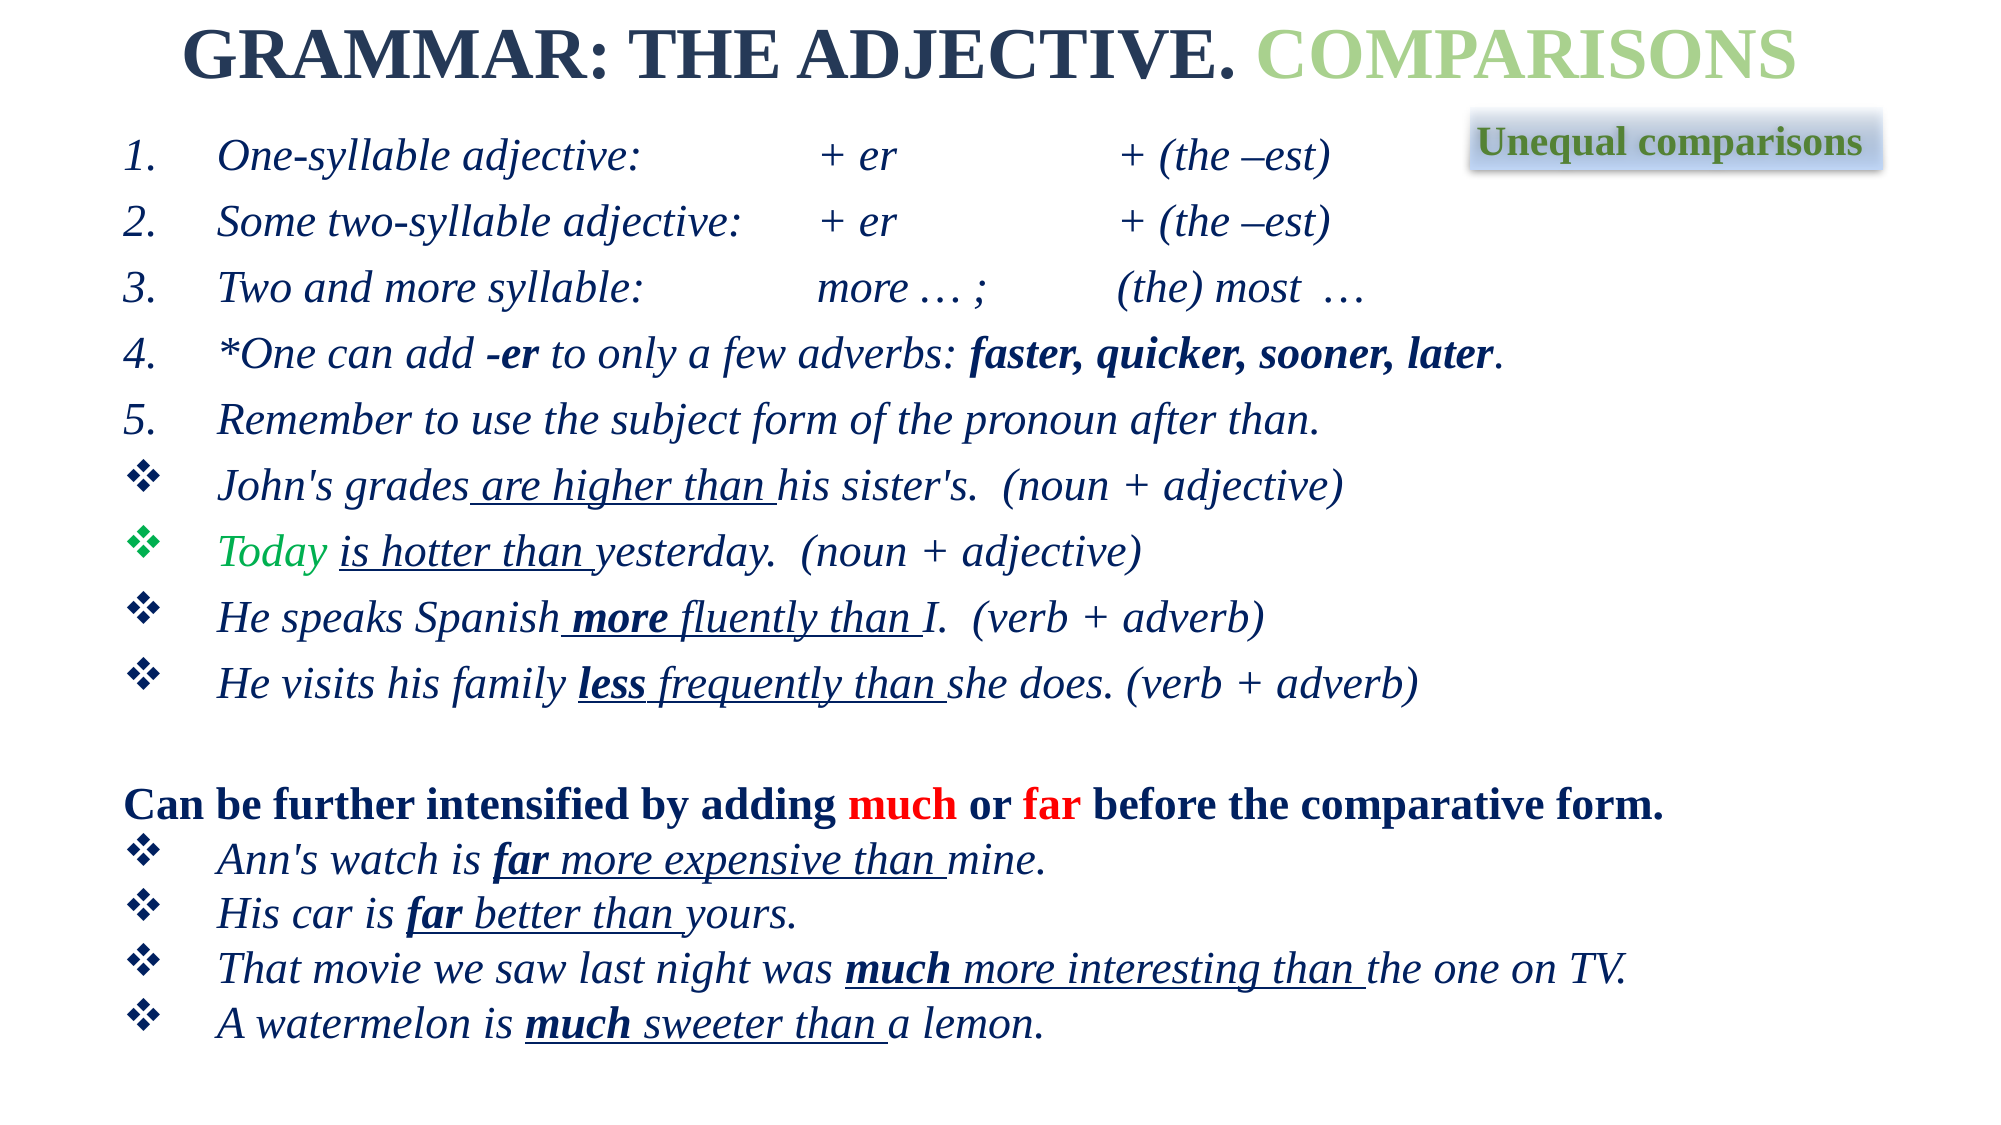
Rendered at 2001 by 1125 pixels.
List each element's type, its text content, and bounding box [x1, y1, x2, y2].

text_box Grammar: the adjective. COMPARISONS [175, 0, 1883, 108]
text_box One-syllable adjective: + er + (the –est) Some two-syllable adjective: + er + (the –est) Two and more syllable: more … ; (the) most … *One can add -er to only a few adverbs: faster, quicker, sooner, later. Remember to use the subject form of the pronoun after than. John's grades are higher than his sister's. (noun + adjective) Today is hotter than yesterday. (noun + adjective) He speaks Spanish more fluently than I. (verb + adverb) He visits his family less frequently than she does. (verb + adverb) Can be further intensified by adding much or far before the comparative form. Ann's watch is far more expensive than mine. His car is far better than yours. That movie we saw last night was much more interesting than the one on TV. A watermelon is much sweeter than a lemon. [117, 107, 1883, 1102]
text_box Unequal comparisons [1470, 108, 1883, 170]
